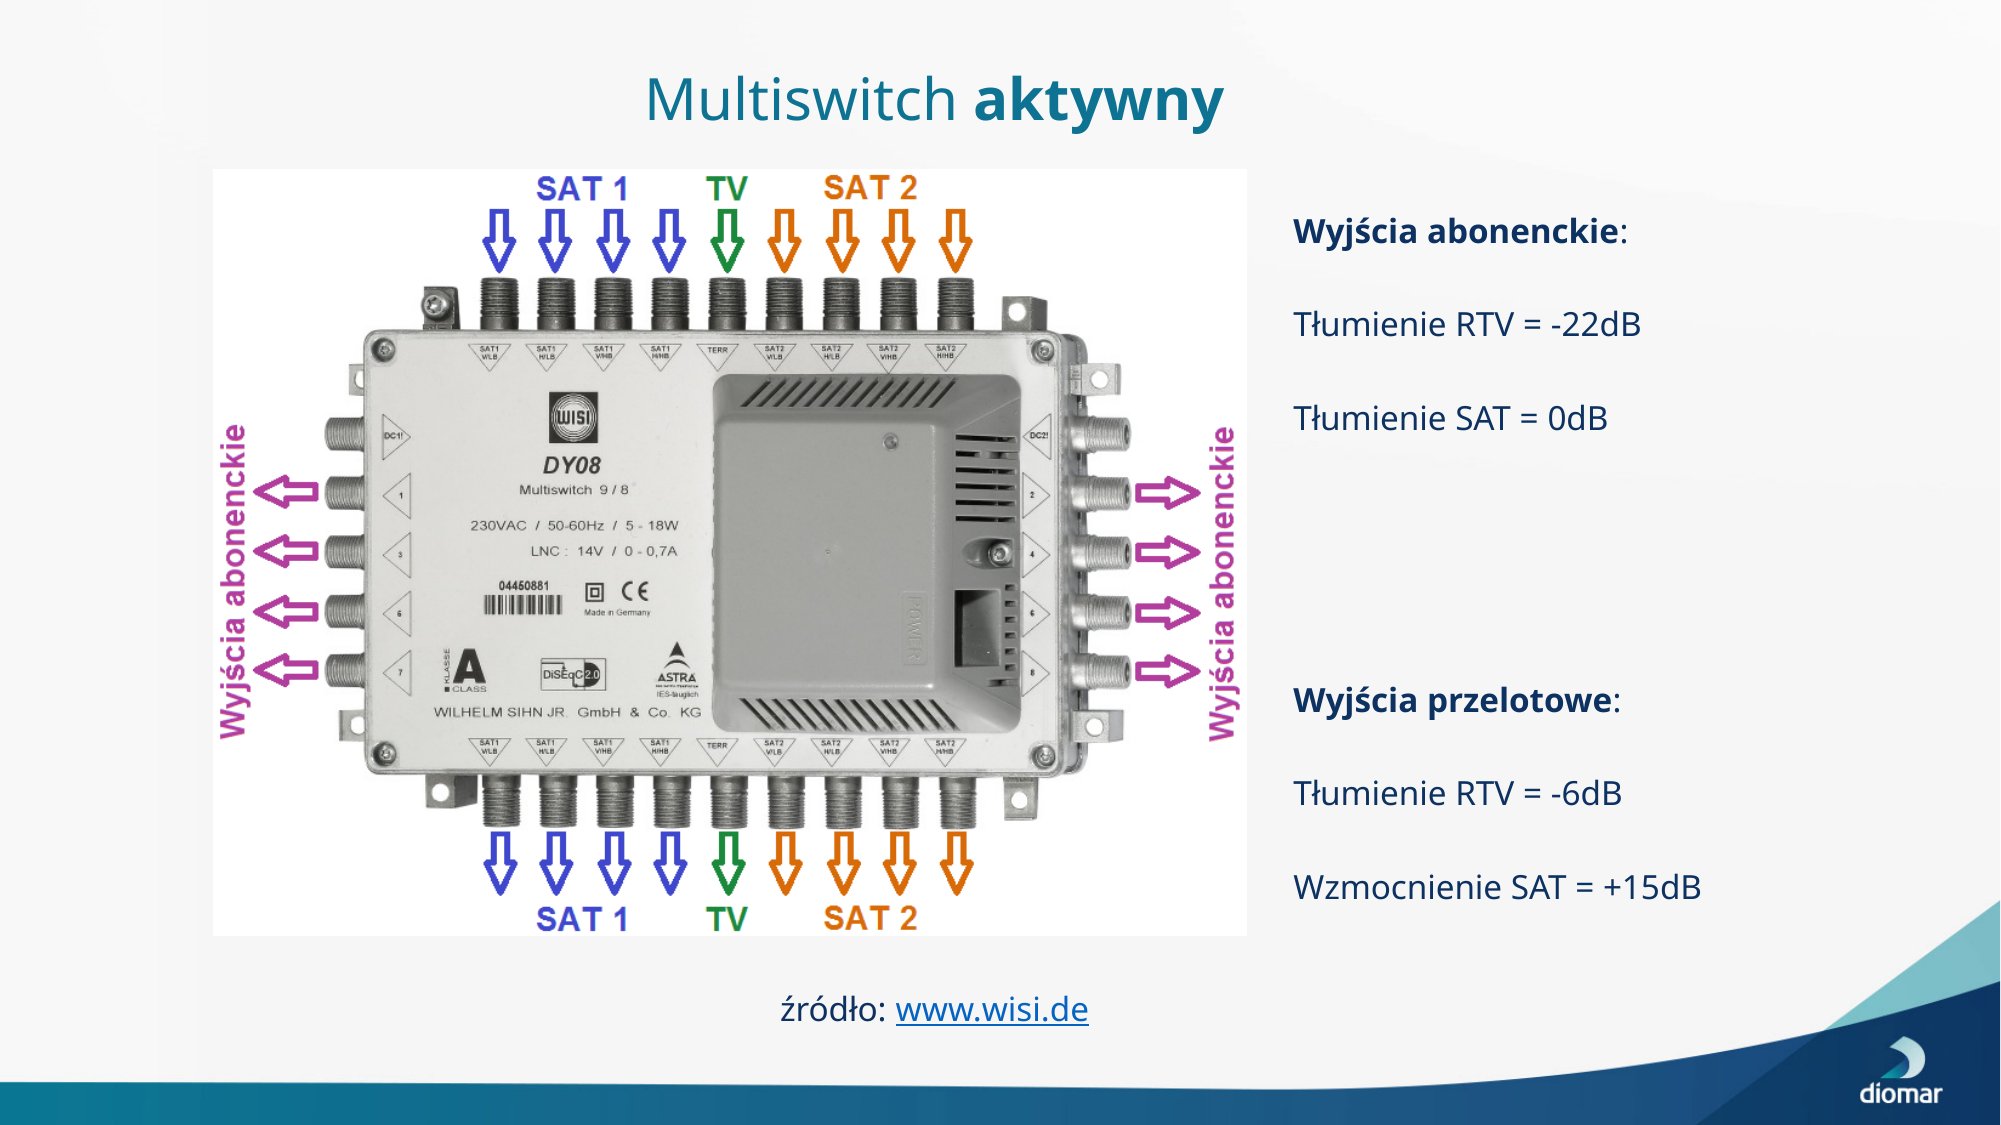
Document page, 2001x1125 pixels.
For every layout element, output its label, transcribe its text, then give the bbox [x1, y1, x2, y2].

picture [0, 0, 2001, 1125]
text_box źródło: www.wisi.de [670, 957, 1199, 1047]
text_box Wyjścia abonenckie: Tłumienie RTV = -22dB Tłumienie SAT = 0dB Wyjścia przelotowe: Tłumienie RTV = -6dB Wzmocnienie SAT = +15dB [1278, 169, 1721, 932]
title Multiswitch aktywny [302, 54, 1567, 148]
